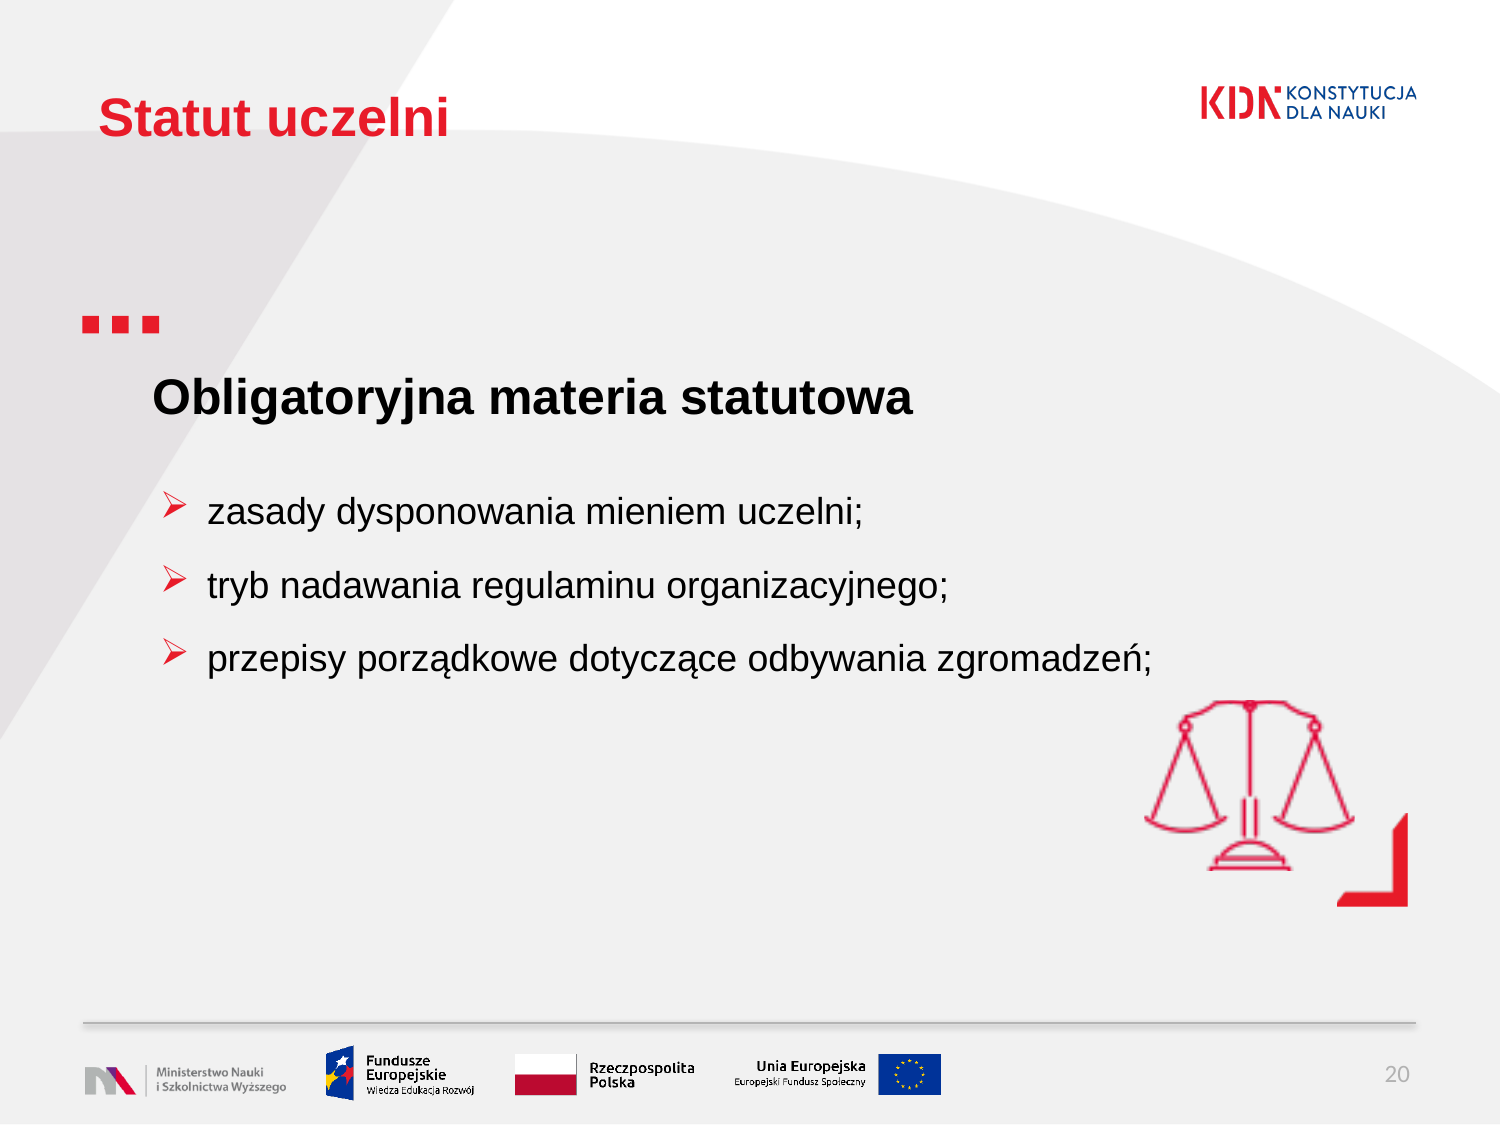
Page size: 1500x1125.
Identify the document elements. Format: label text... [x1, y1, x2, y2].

title Statut uczelni [83, 74, 1170, 143]
picture [0, 0, 1500, 1125]
list zasady dysponowania mieniem uczelni; tryb nadawania regulaminu organizacyjnego; przepisy porządkowe dotyczące odbywania zgromadzeń; [145, 479, 1251, 921]
text_box Obligatoryjna materia statutowa [137, 357, 1259, 433]
slide_number 20 [1074, 1042, 1425, 1103]
